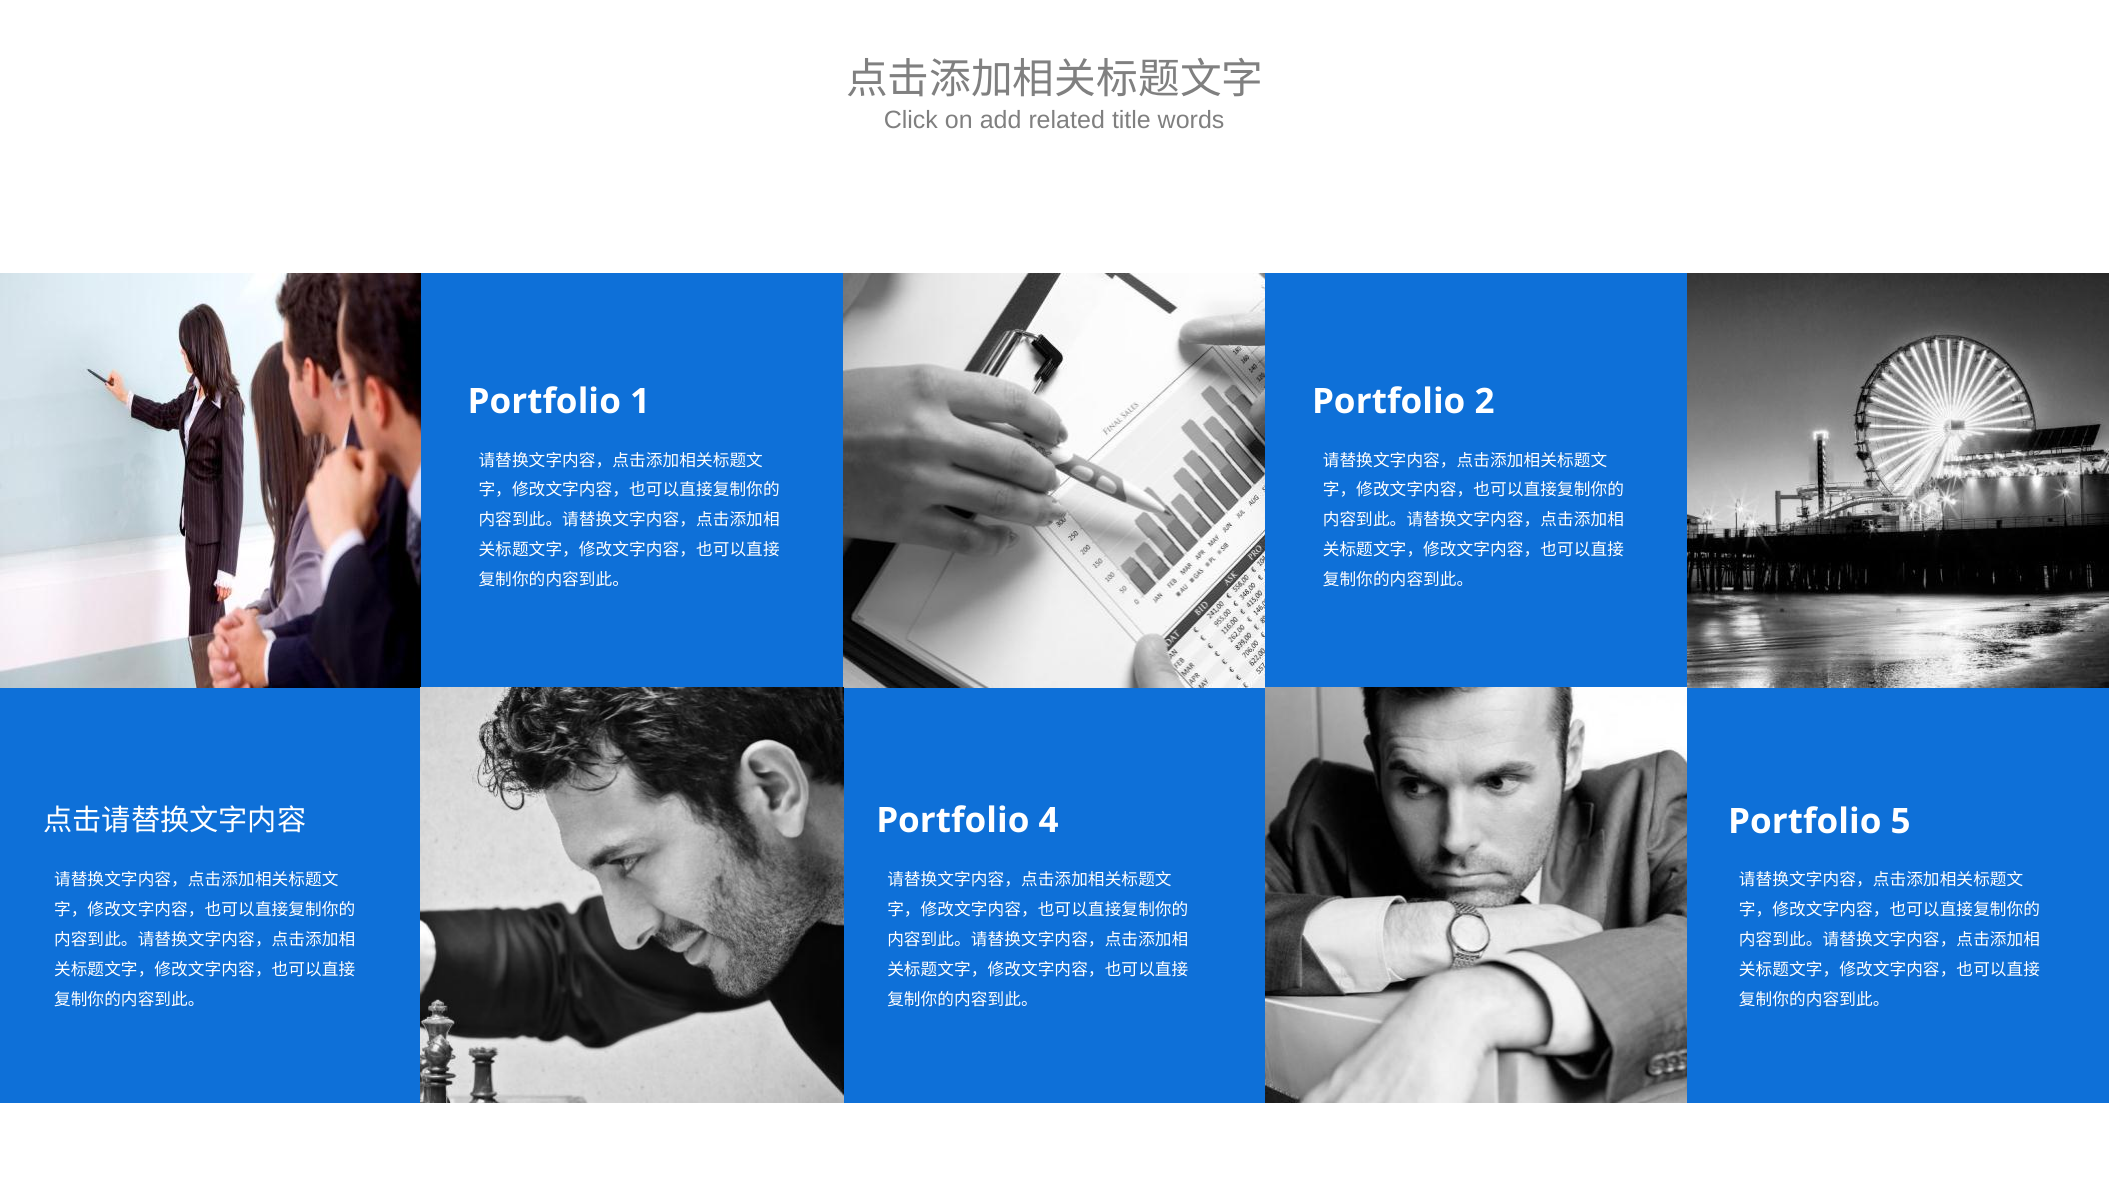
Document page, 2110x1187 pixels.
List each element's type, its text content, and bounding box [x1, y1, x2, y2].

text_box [843, 273, 1265, 1103]
text_box Click on add related title words [864, 95, 1246, 158]
text_box 点击添加相关标题文字 [803, 44, 1307, 107]
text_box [1265, 273, 1687, 1103]
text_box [420, 273, 843, 1103]
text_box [0, 273, 420, 1103]
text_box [1687, 273, 2109, 1103]
